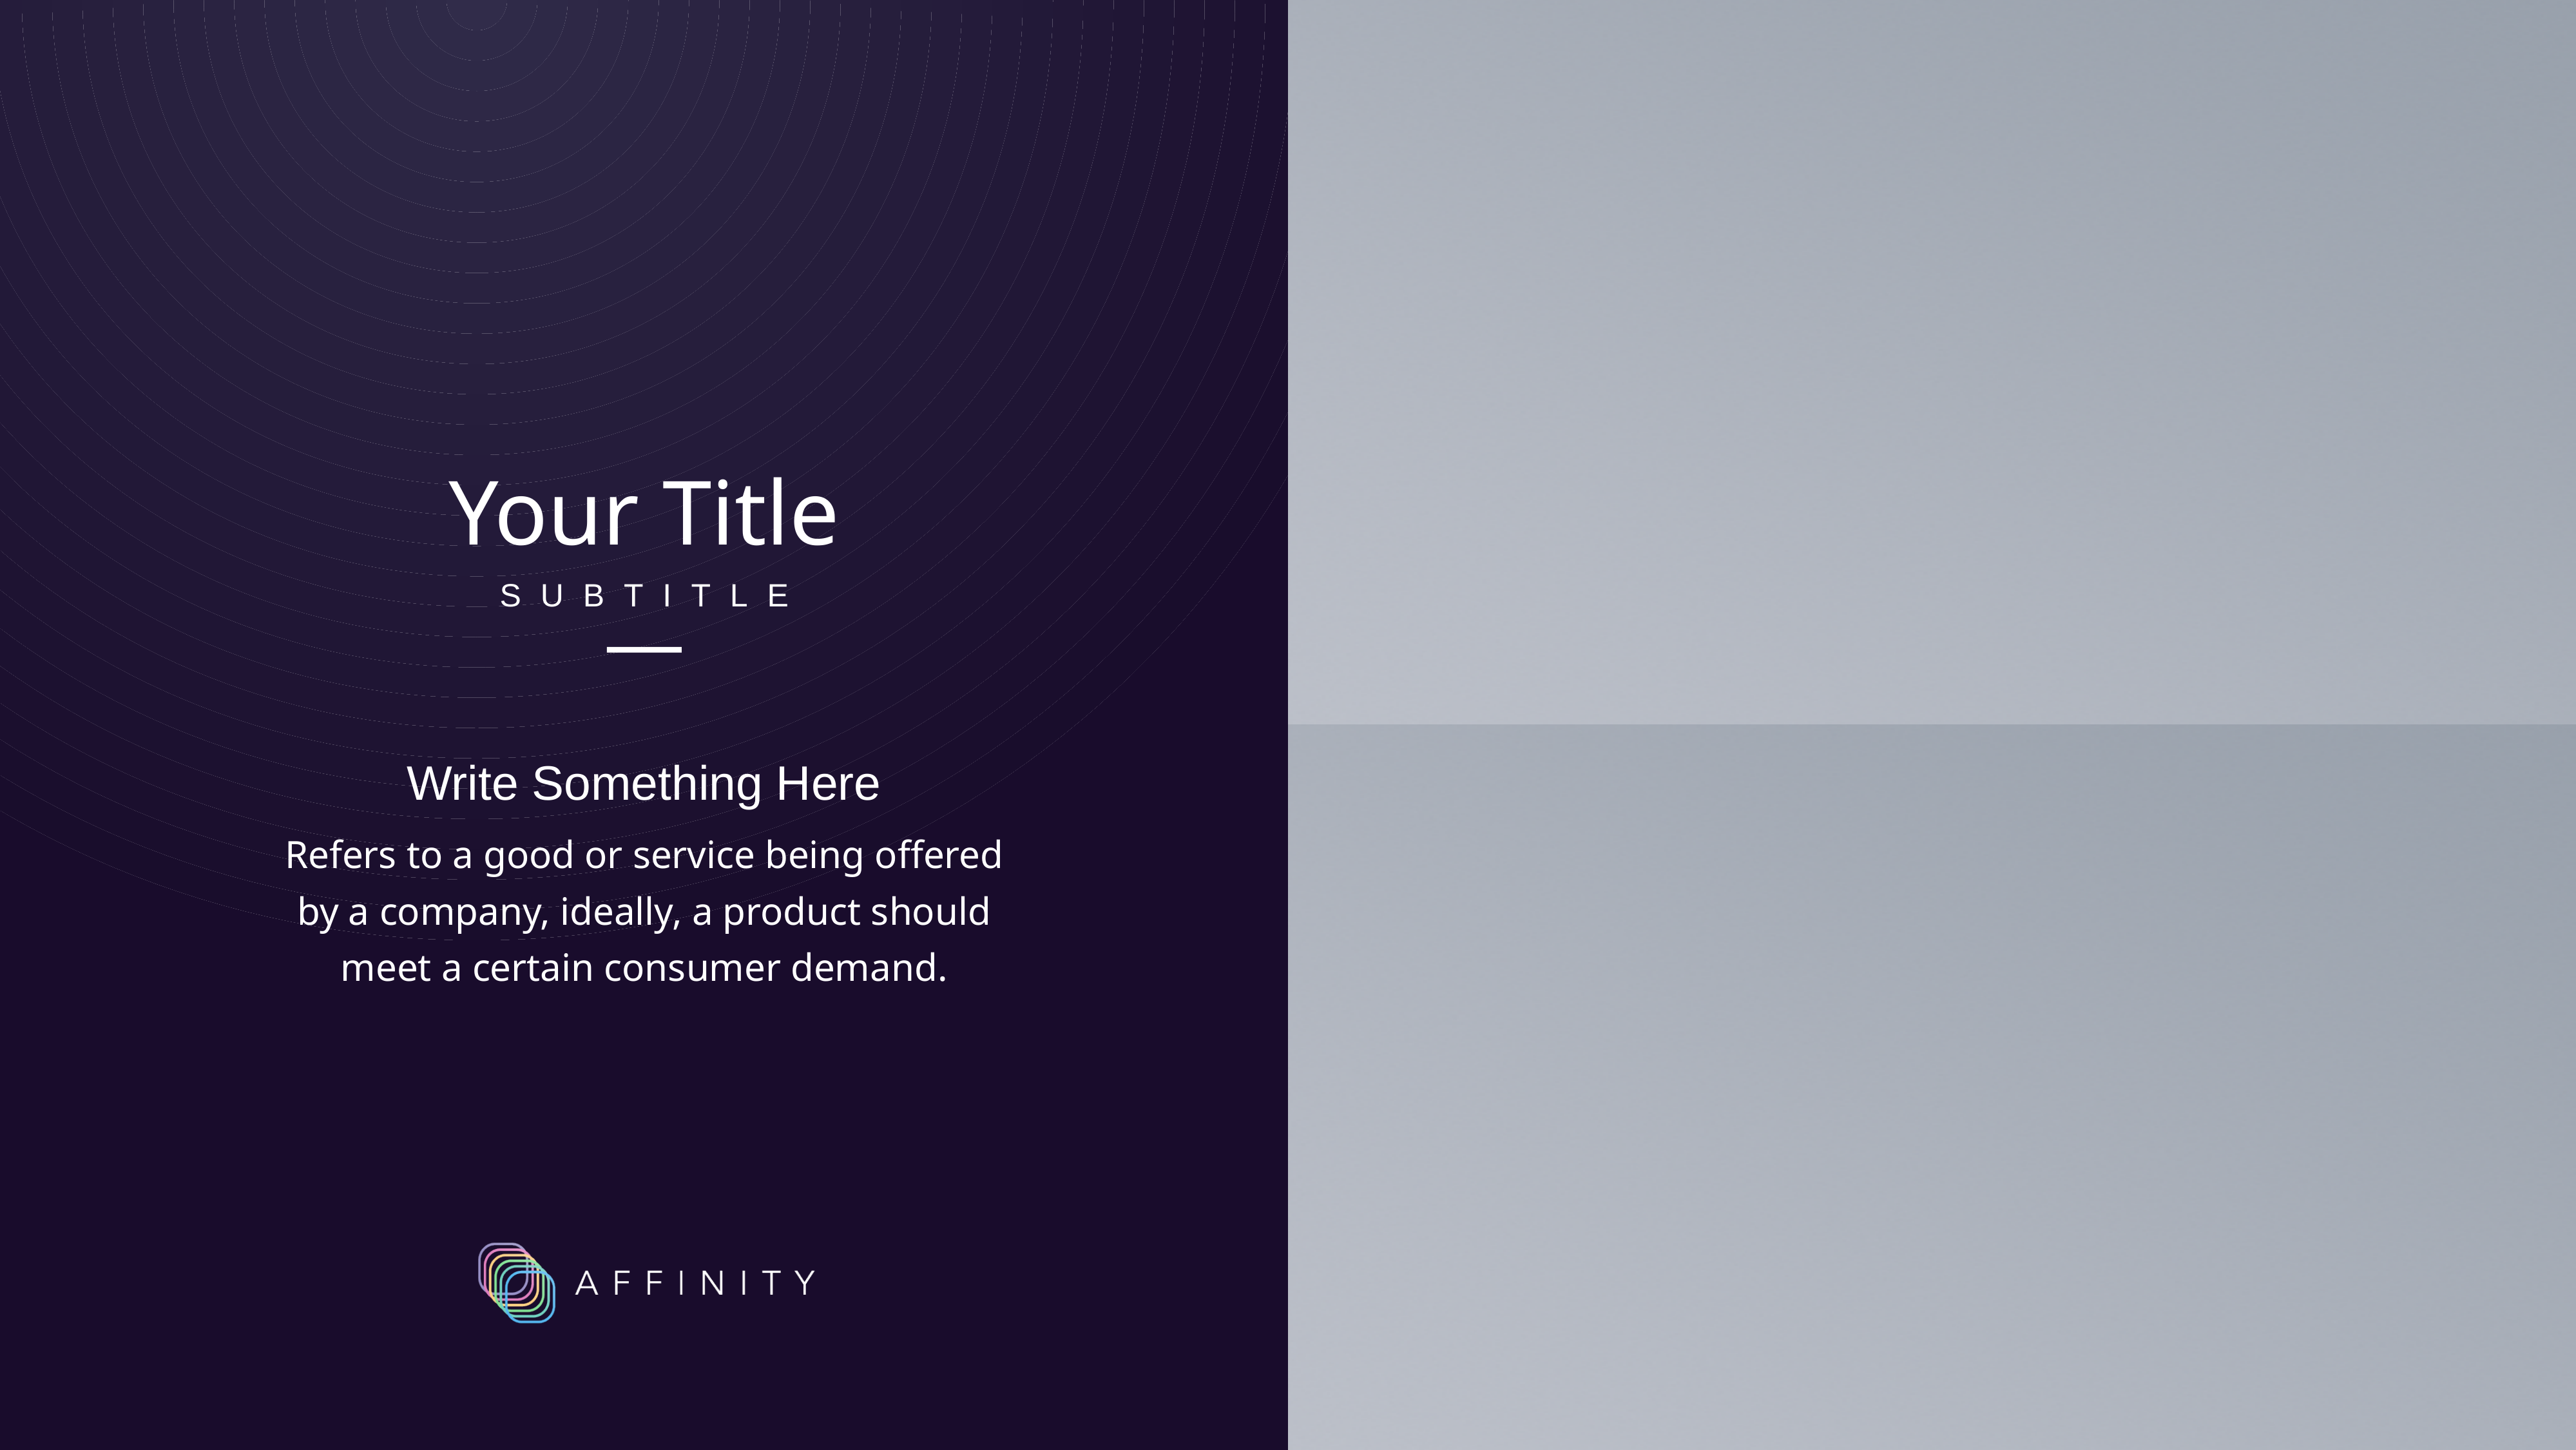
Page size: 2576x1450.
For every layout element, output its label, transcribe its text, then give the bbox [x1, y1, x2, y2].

text_box Write Something Here [237, 747, 1051, 815]
picture [476, 1240, 817, 1327]
text_box [606, 646, 682, 653]
picture [1288, 0, 2576, 1450]
text_box SUBTITLE [192, 570, 1096, 619]
text_box Refers to a good or service being offered by a company, ideally, a product should meet a certain consumer demand. [280, 815, 1009, 994]
text_box Your Title [75, 451, 1213, 568]
